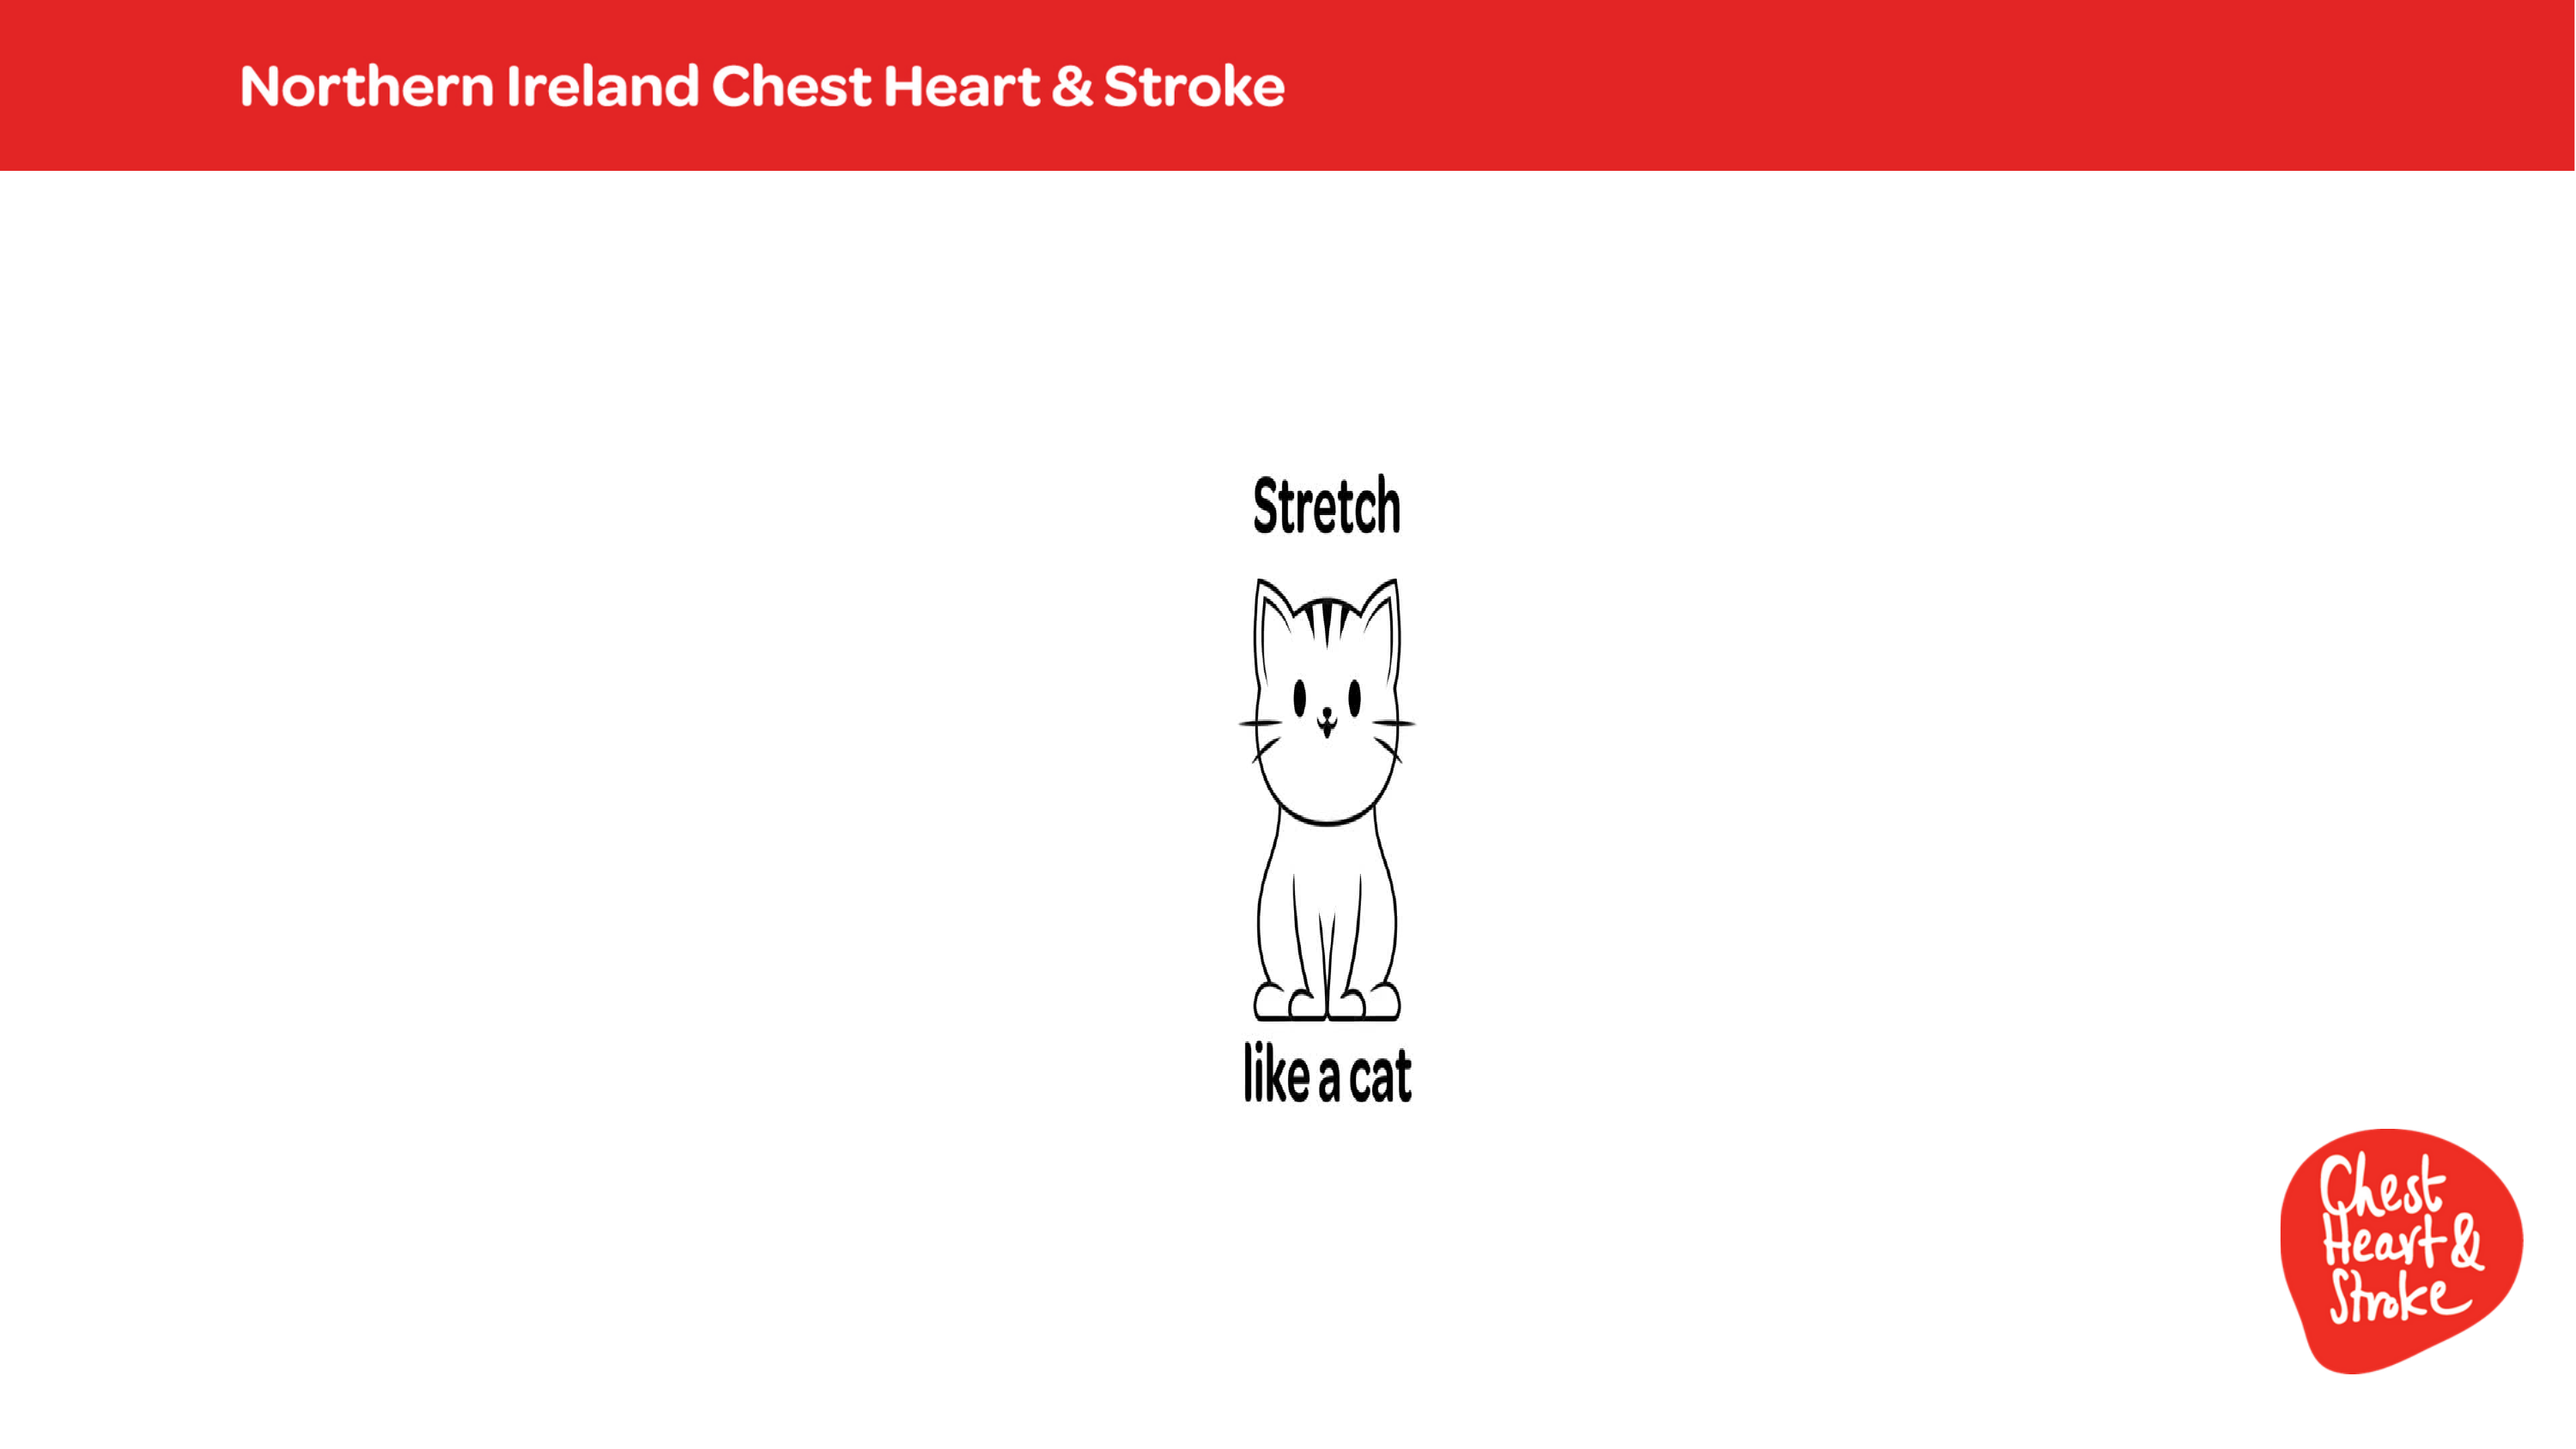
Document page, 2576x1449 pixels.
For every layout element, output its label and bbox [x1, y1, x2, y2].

text_box [0, 0, 2575, 171]
text_box [2280, 1129, 2524, 1374]
text_box [896, 324, 1758, 1276]
